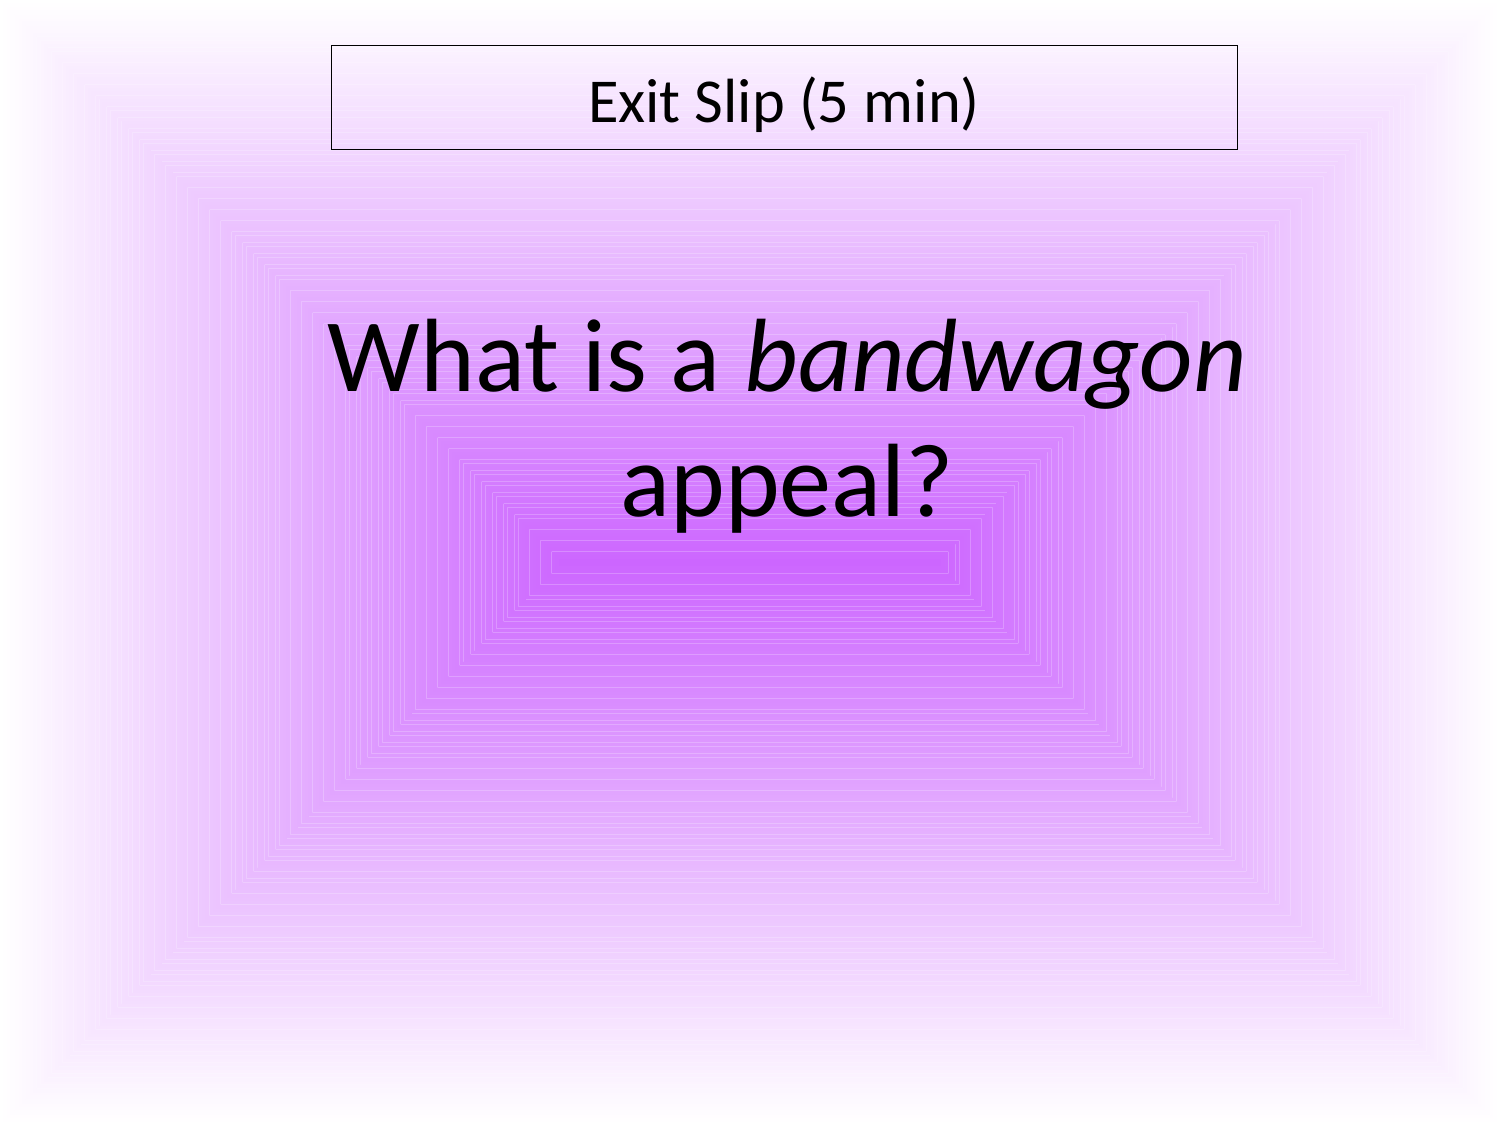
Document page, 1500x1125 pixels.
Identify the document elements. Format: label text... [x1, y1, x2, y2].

text_box Exit Slip (5 min) [331, 45, 1238, 150]
text_box What is a bandwagon appeal? [287, 279, 1288, 545]
